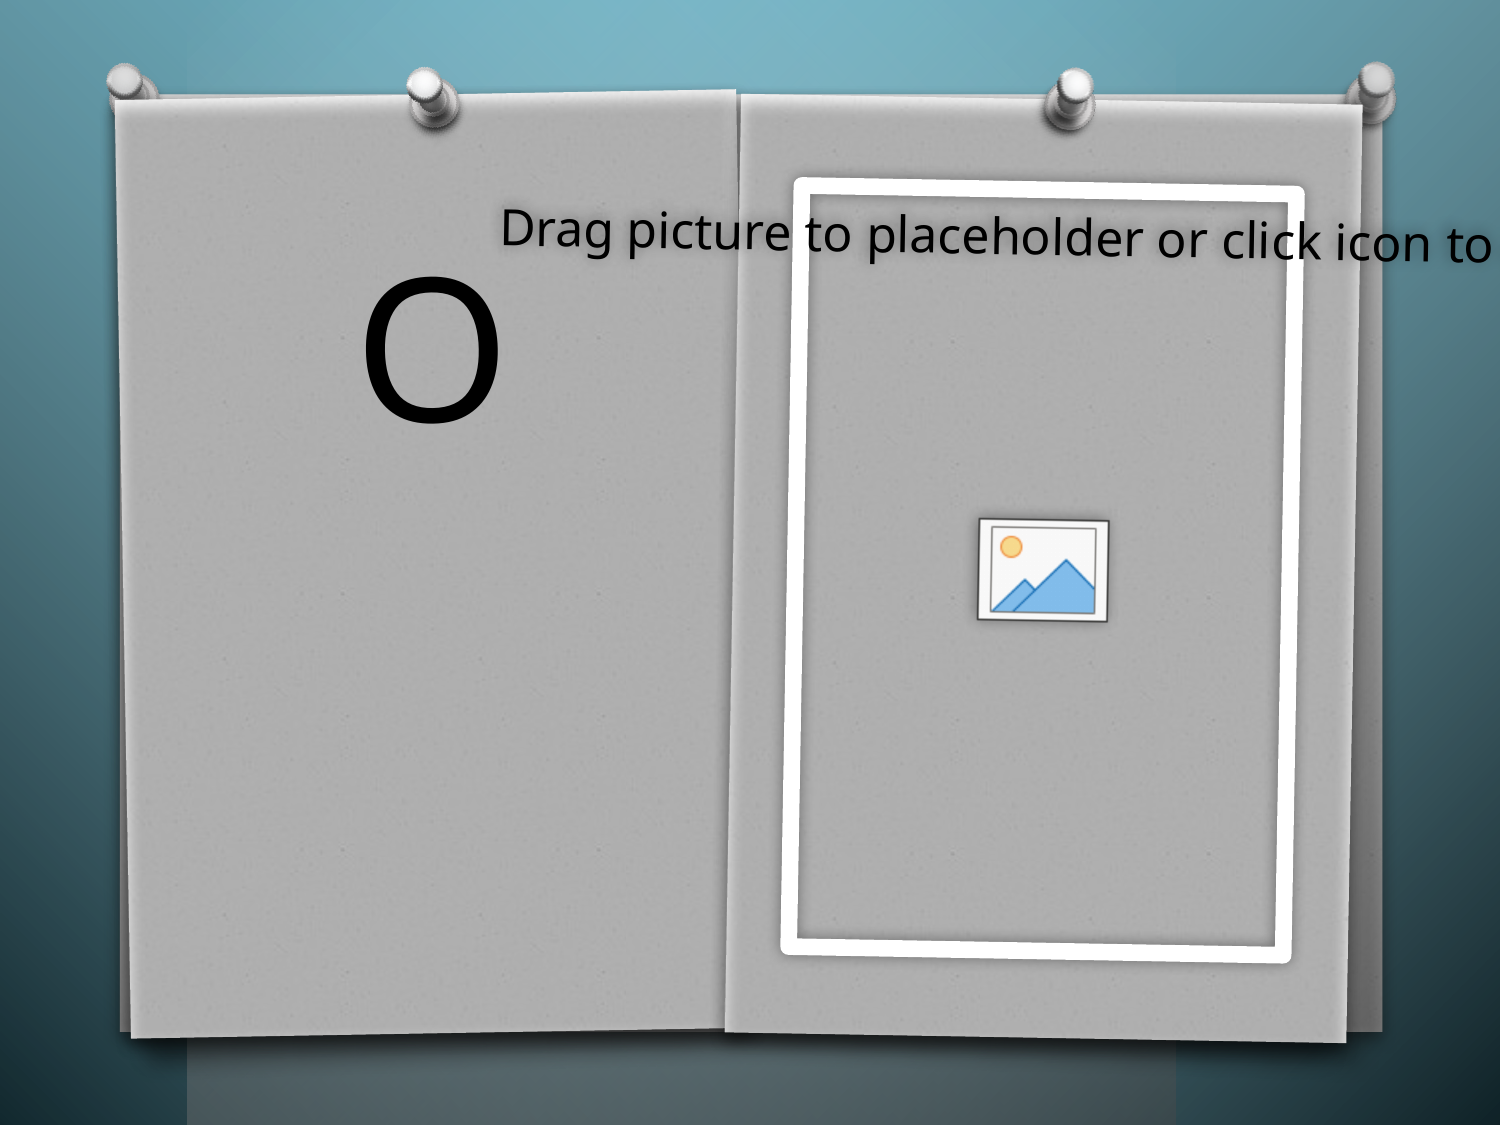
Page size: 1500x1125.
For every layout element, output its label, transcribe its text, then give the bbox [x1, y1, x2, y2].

title O [179, 222, 687, 475]
picture [803, 197, 1282, 943]
picture [375, 33, 497, 157]
picture [1016, 41, 1138, 162]
